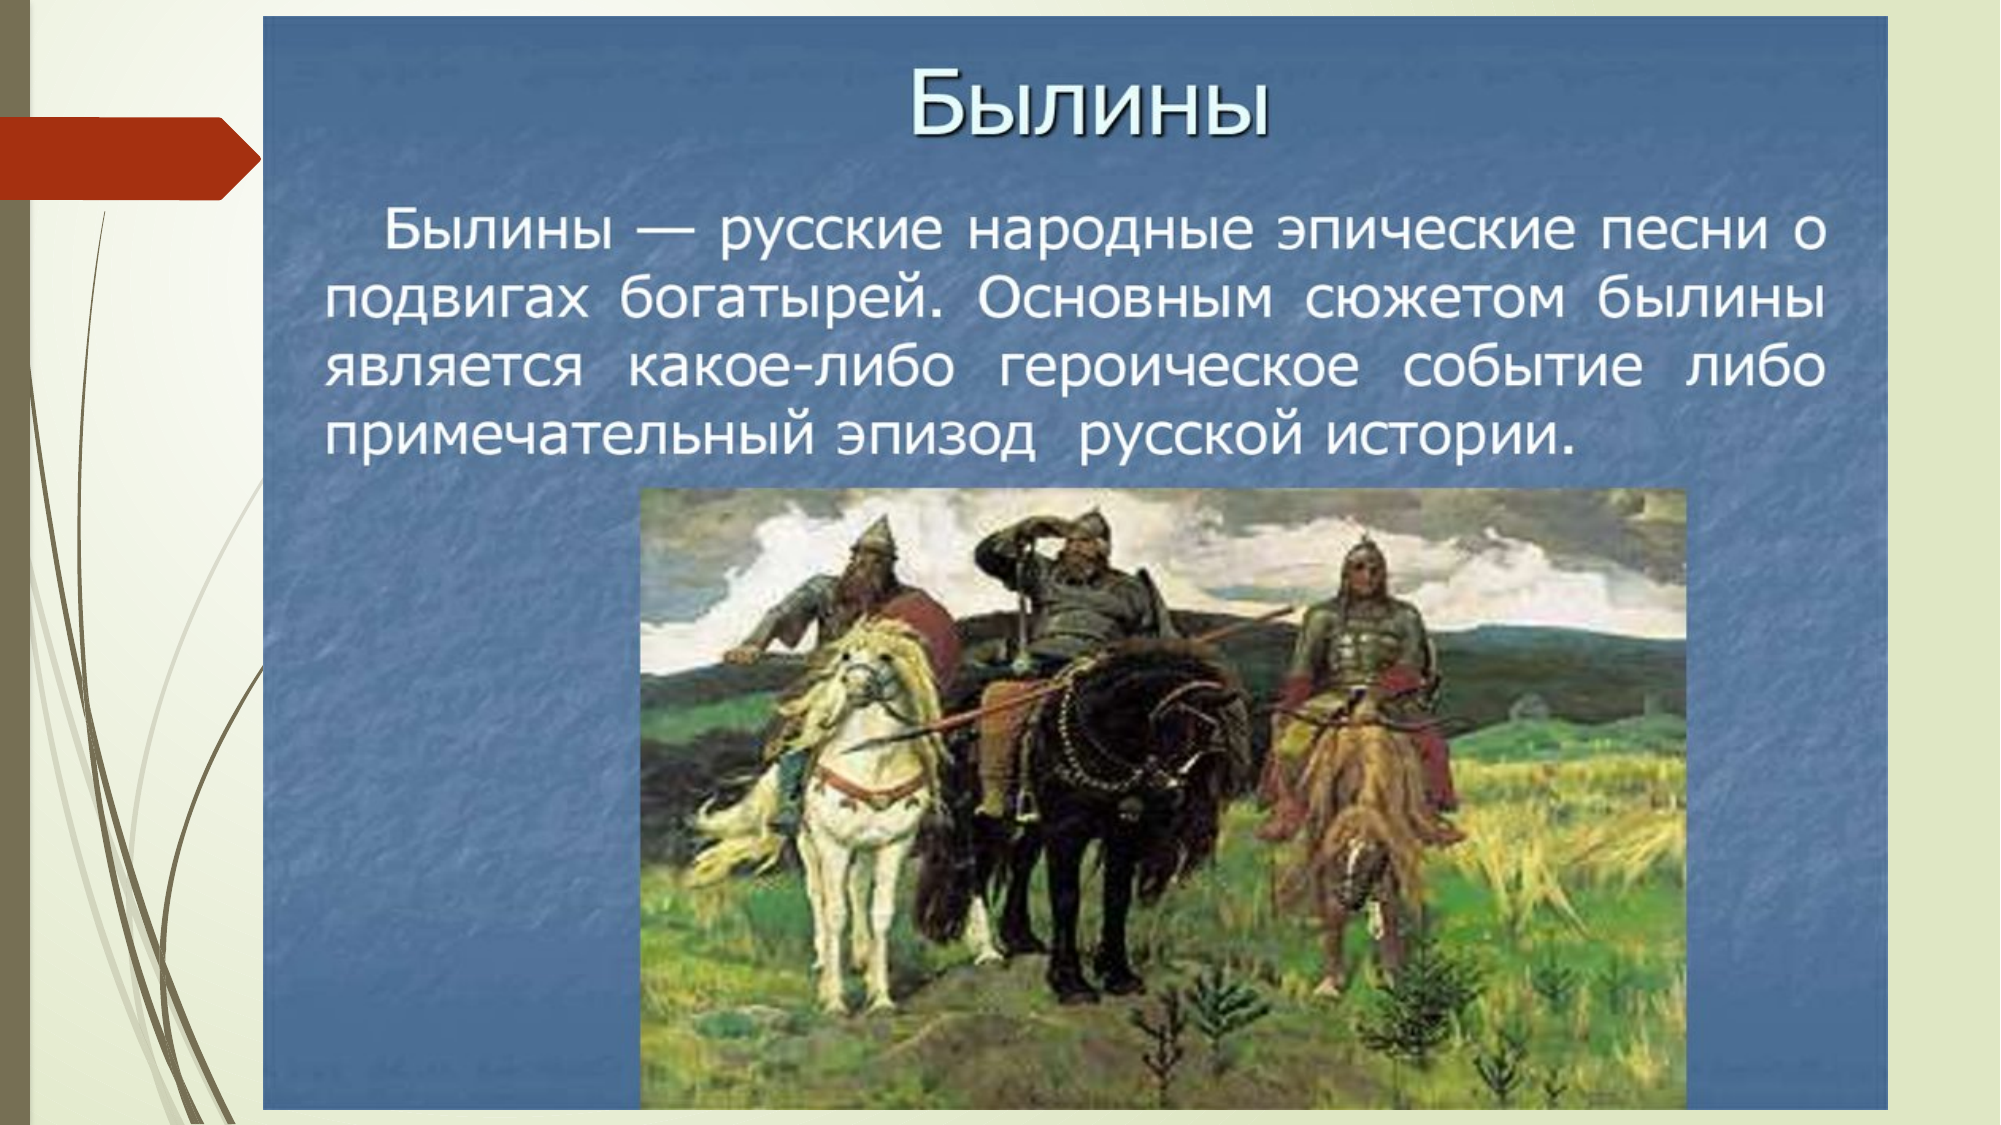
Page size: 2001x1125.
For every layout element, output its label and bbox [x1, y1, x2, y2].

list [263, 15, 1888, 1110]
